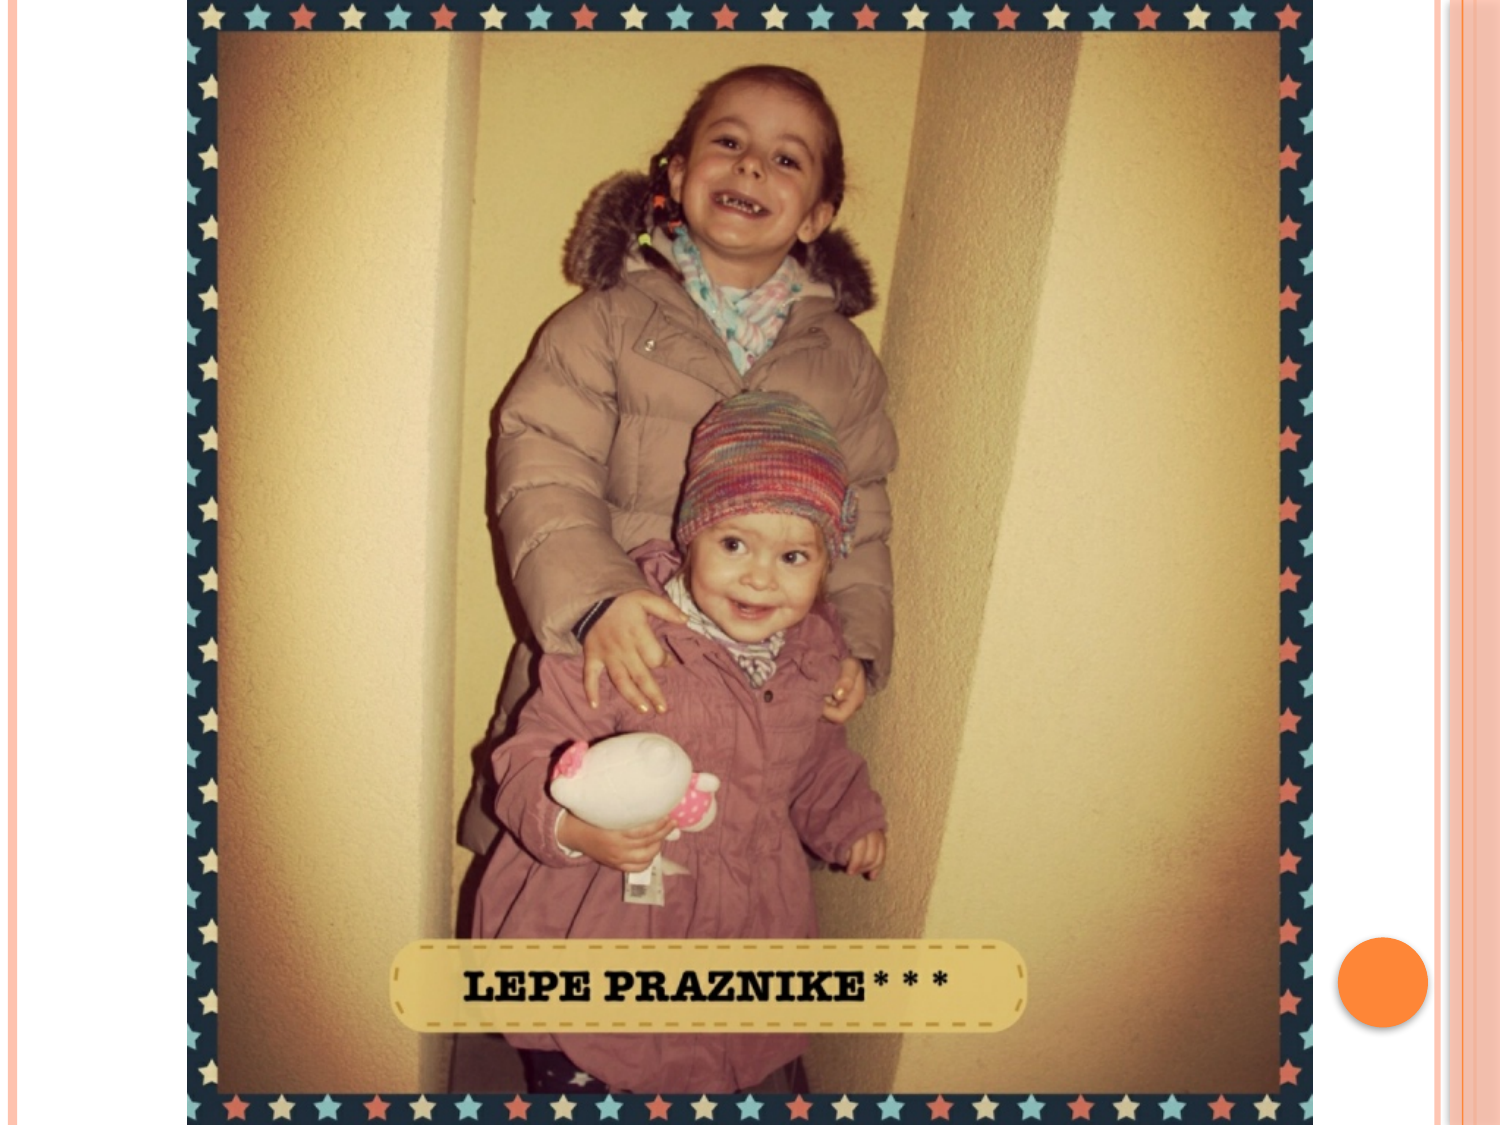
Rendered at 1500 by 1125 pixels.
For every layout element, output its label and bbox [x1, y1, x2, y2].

picture [186, 0, 1313, 1125]
